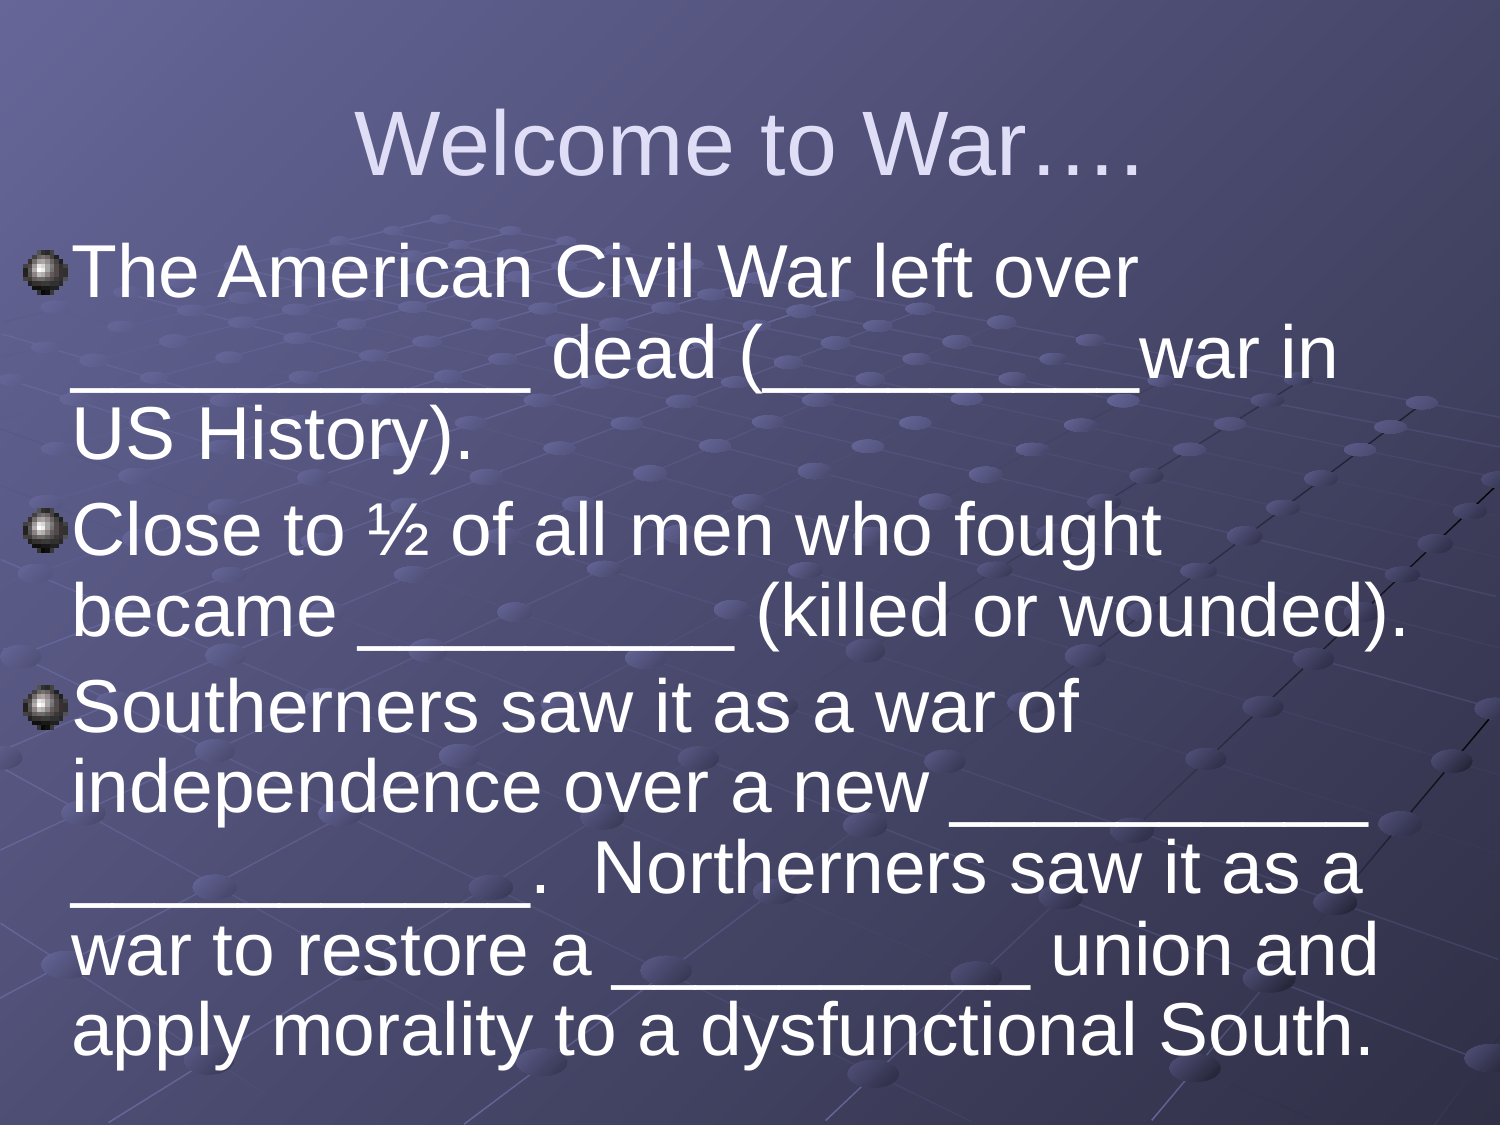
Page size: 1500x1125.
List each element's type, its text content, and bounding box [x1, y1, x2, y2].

picture [15, 677, 68, 730]
picture [15, 242, 68, 295]
picture [15, 500, 68, 553]
title Welcome to War…. [74, 44, 1426, 224]
list The American Civil War left over ___________ dead (_________war in US History). Close to ½ of all men who fought became _________ (killed or wounded). Southerners saw it as a war of independence over a new __________ ___________. Northerners saw it as a war to restore a __________ union and apply morality to a dysfunctional South. [0, 224, 1438, 1101]
